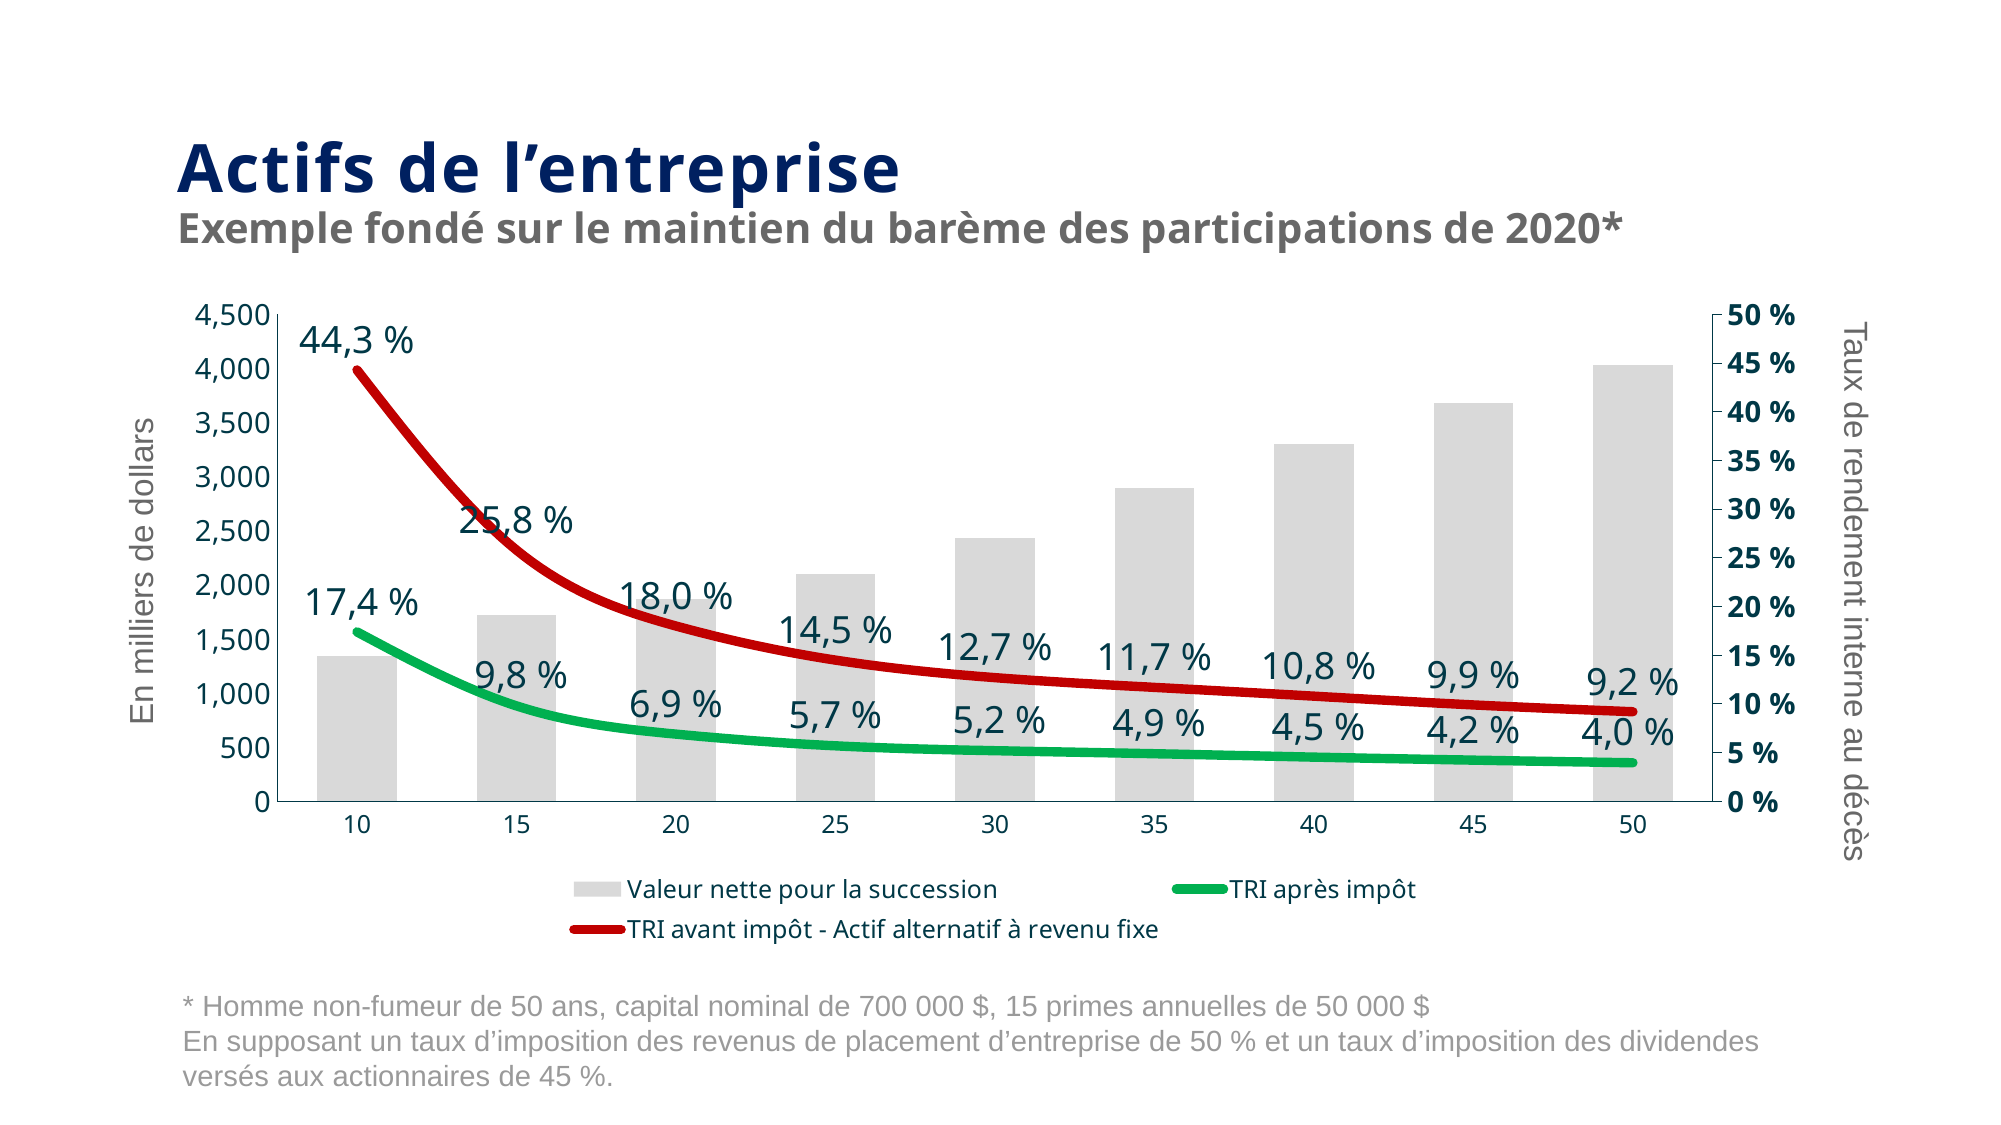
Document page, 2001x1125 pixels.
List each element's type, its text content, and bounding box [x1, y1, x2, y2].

text_box * Homme non-fumeur de 50 ans, capital nominal de 700 000 $, 15 primes annuelles de 50 000 $ En supposant un taux d’imposition des revenus de placement d’entreprise de 50 % et un taux d’imposition des dividendes versés aux actionnaires de 45 %. [168, 979, 1837, 1100]
text_box Taux de rendement interne au décès [1830, 280, 1886, 904]
title Actifs de l’entreprise Exemple fondé sur le maintien du barème des participations de 2020* [162, 84, 1888, 303]
text_box En milliers de dollars [112, 398, 161, 745]
chart [161, 280, 1830, 953]
